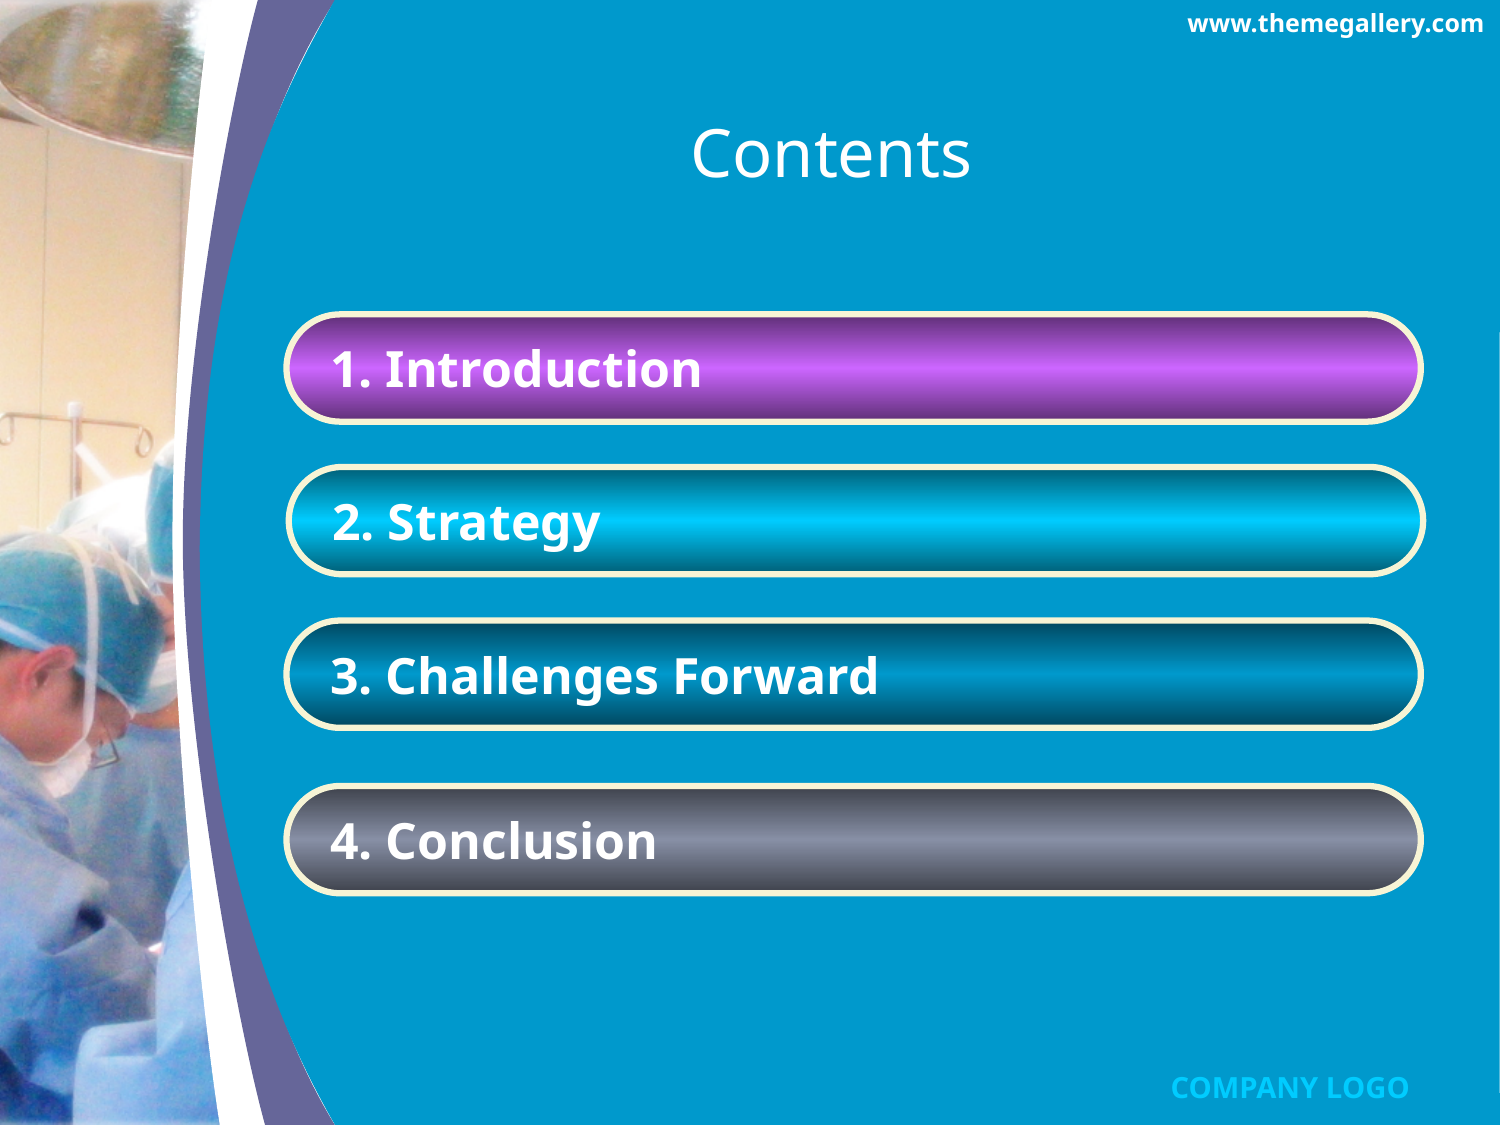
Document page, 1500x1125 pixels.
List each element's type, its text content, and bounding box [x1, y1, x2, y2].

picture [286, 464, 1426, 577]
picture [284, 783, 1423, 896]
text_box 3. Challenges Forward [286, 620, 1421, 728]
title Contents [218, 94, 1446, 209]
text_box 1. Introduction [286, 314, 1421, 422]
picture [284, 618, 1423, 730]
text_box 4. Conclusion [286, 785, 1421, 894]
footer www.themegallery.com [873, 0, 1500, 48]
text_box 2. Strategy [288, 466, 1424, 575]
picture [284, 312, 1423, 424]
picture [0, 0, 219, 1125]
